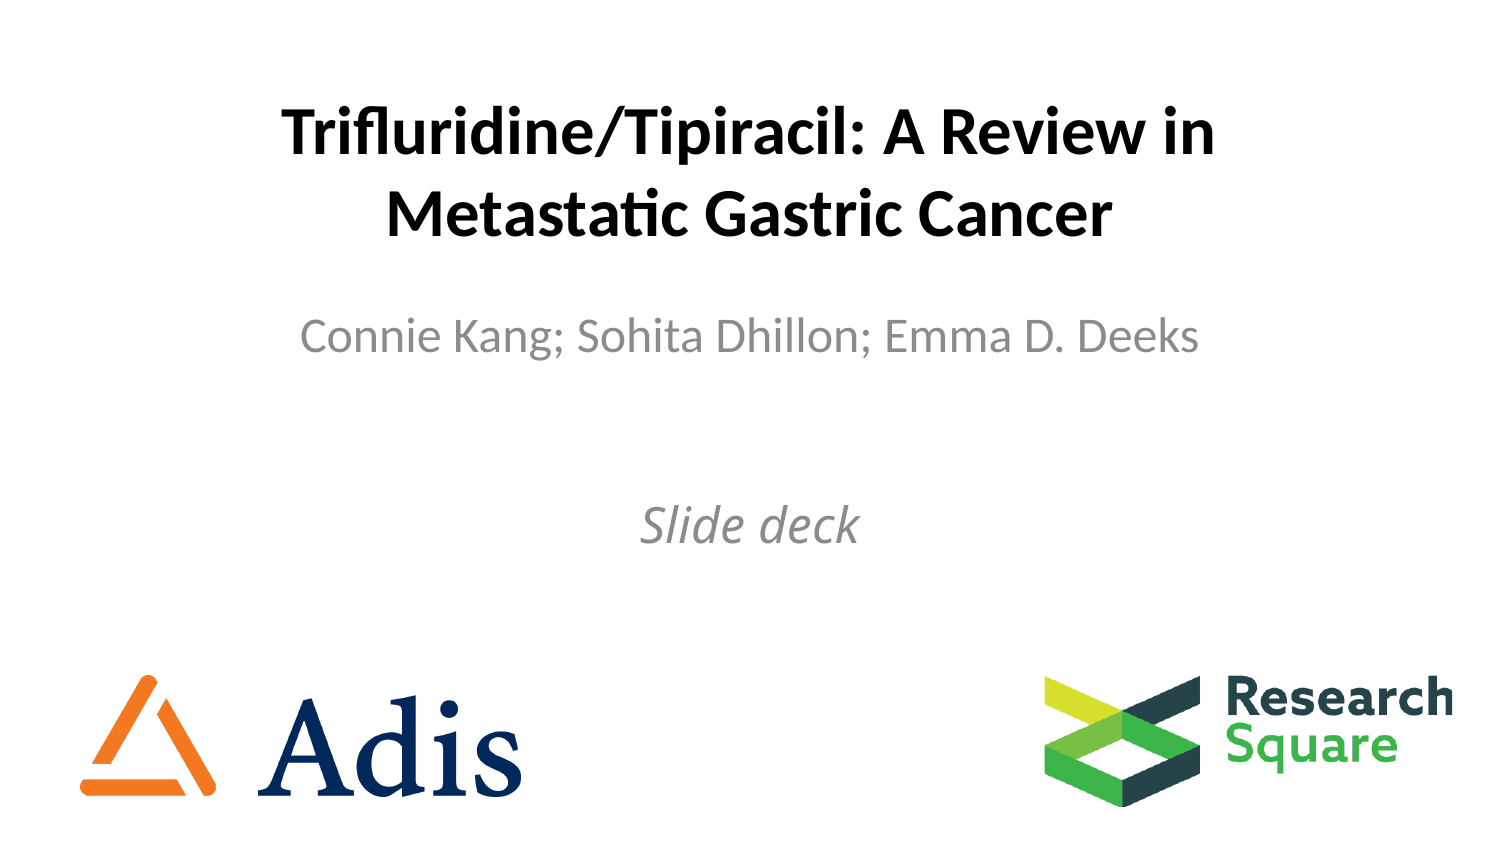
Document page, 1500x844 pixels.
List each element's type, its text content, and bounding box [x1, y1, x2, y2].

picture [1044, 675, 1453, 807]
text_box Connie Kang; Sohita Dhillon; Emma D. Deeks [224, 295, 1275, 392]
title Trifluridine/Tipiracil: A Review in Metastatic Gastric Cancer [112, 77, 1388, 259]
subtitle Slide deck [225, 485, 1275, 583]
picture [80, 675, 521, 798]
